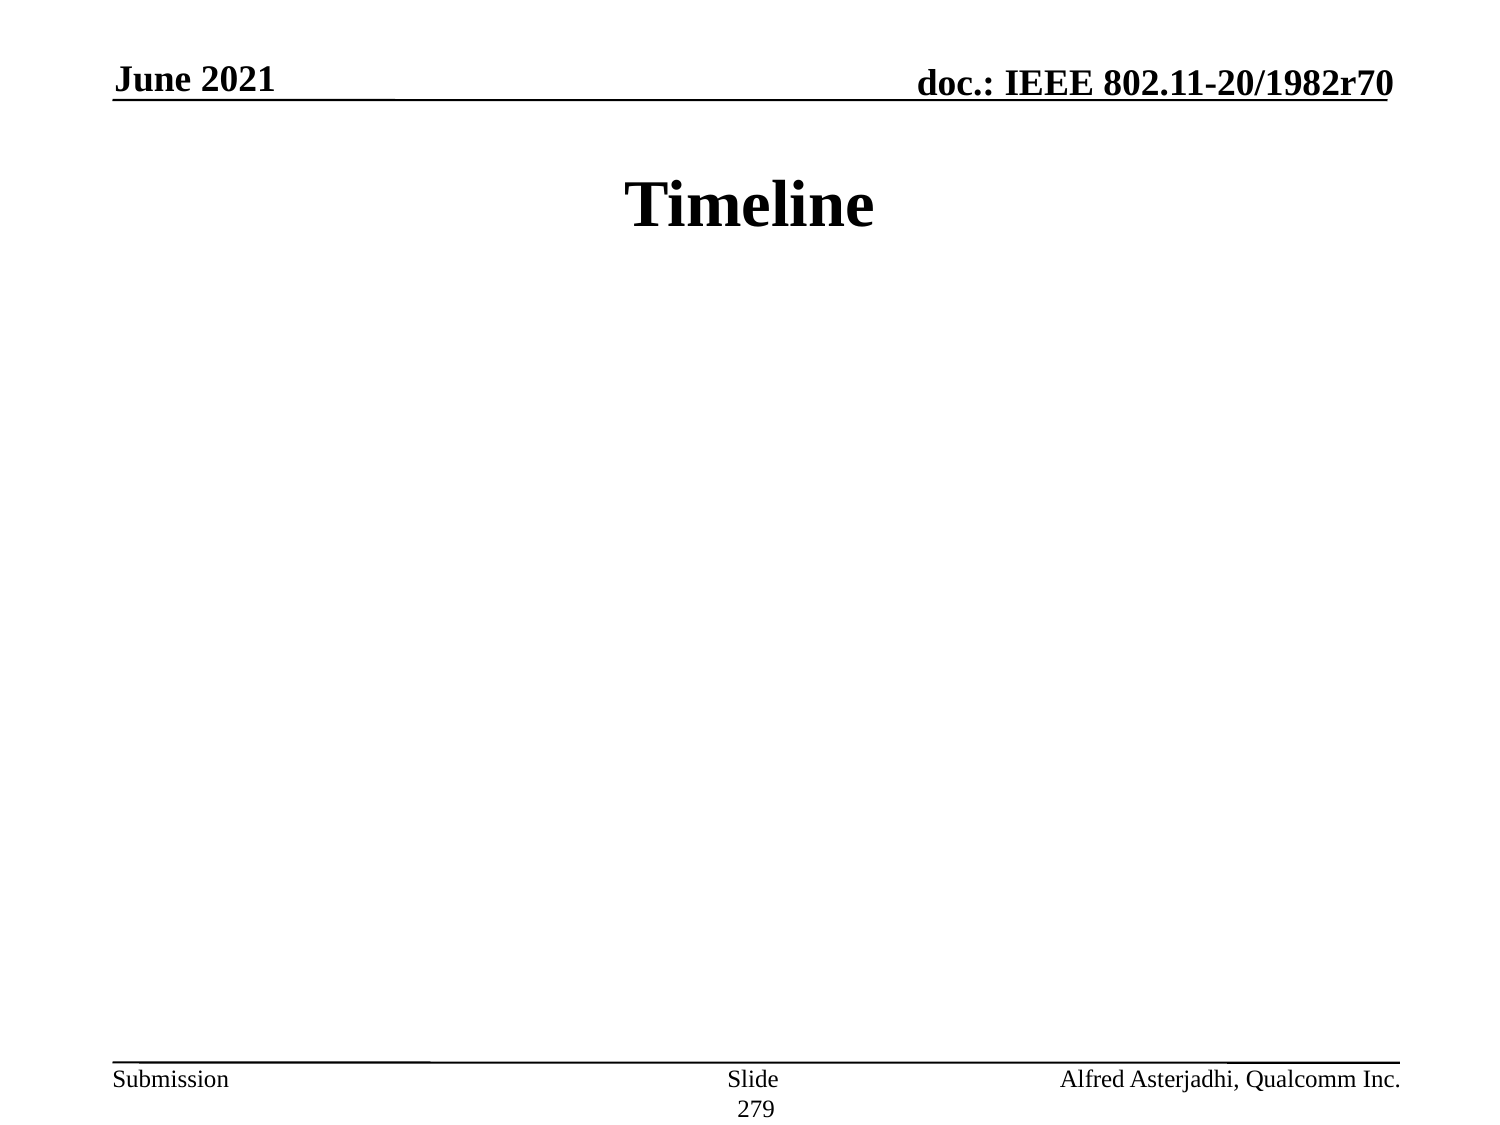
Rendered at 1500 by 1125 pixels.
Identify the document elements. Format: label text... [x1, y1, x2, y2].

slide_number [114, 54, 423, 100]
title Timeline [112, 112, 1388, 288]
footer Alfred Asterjadhi, Qualcomm Inc. [878, 1061, 1402, 1093]
slide_number Slide 279 [712, 1061, 800, 1123]
